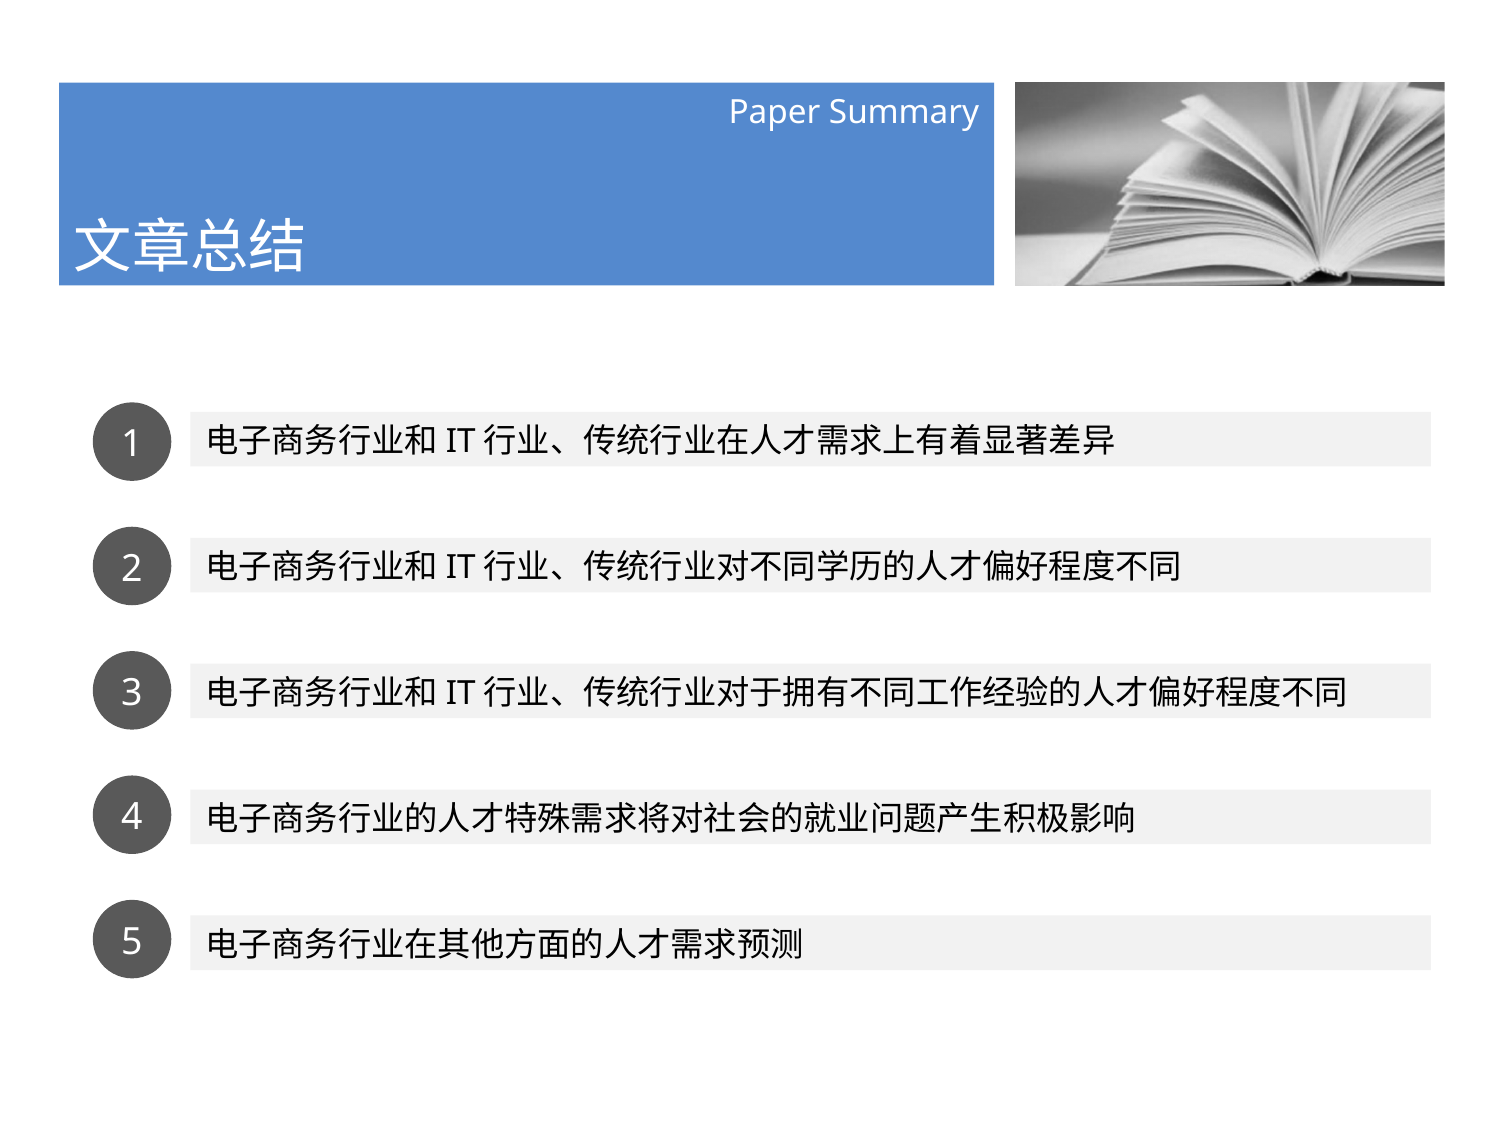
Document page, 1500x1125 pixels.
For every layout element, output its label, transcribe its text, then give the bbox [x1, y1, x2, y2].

text_box 电子商务行业的人才特殊需求将对社会的就业问题产生积极影响 [190, 789, 1431, 845]
picture [1015, 82, 1445, 286]
text_box 1 [91, 401, 173, 482]
text_box 文章总结 [59, 201, 995, 287]
text_box 5 [91, 898, 173, 980]
text_box 2 [91, 525, 173, 607]
text_box 4 [91, 774, 173, 856]
text_box 电子商务行业和IT行业、传统行业对不同学历的人才偏好程度不同 [190, 537, 1431, 593]
text_box 电子商务行业和IT行业、传统行业对于拥有不同工作经验的人才偏好程度不同 [190, 663, 1431, 719]
text_box 电子商务行业在其他方面的人才需求预测 [190, 915, 1431, 971]
text_box Paper Summary [158, 82, 995, 138]
text_box [58, 82, 995, 286]
text_box 3 [91, 650, 173, 731]
text_box 电子商务行业和IT行业、传统行业在人才需求上有着显著差异 [190, 411, 1431, 467]
